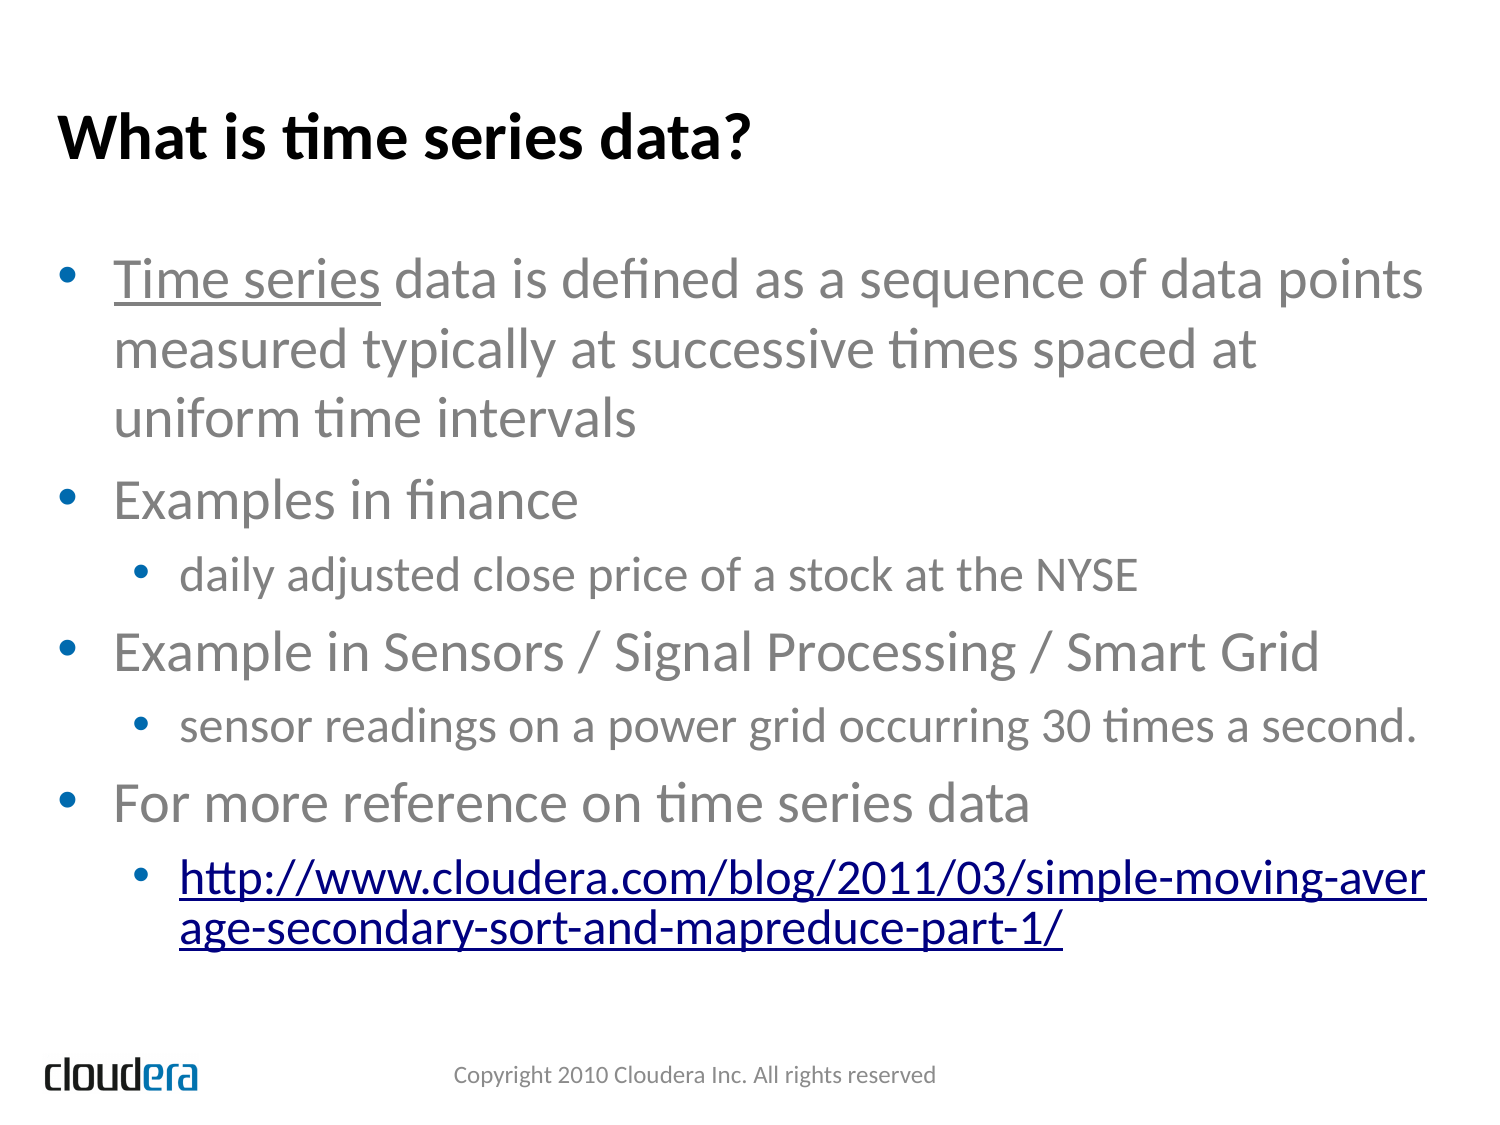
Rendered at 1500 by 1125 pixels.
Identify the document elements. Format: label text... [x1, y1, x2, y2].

footer Copyright 2010 Cloudera Inc. All rights reserved [404, 1053, 988, 1094]
picture [42, 1053, 199, 1094]
title What is time series data? [42, 35, 1461, 232]
list Time series data is defined as a sequence of data points measured typically at successive times spaced at uniform time intervals Examples in finance daily adjusted close price of a stock at the NYSE Example in Sensors / Signal Processing / Smart Grid sensor readings on a power grid occurring 30 times a second. For more reference on time series data http://www.cloudera.com/blog/2011/03/simple-moving-average-secondary-sort-and-mapreduce-part-1/ [42, 232, 1461, 1043]
